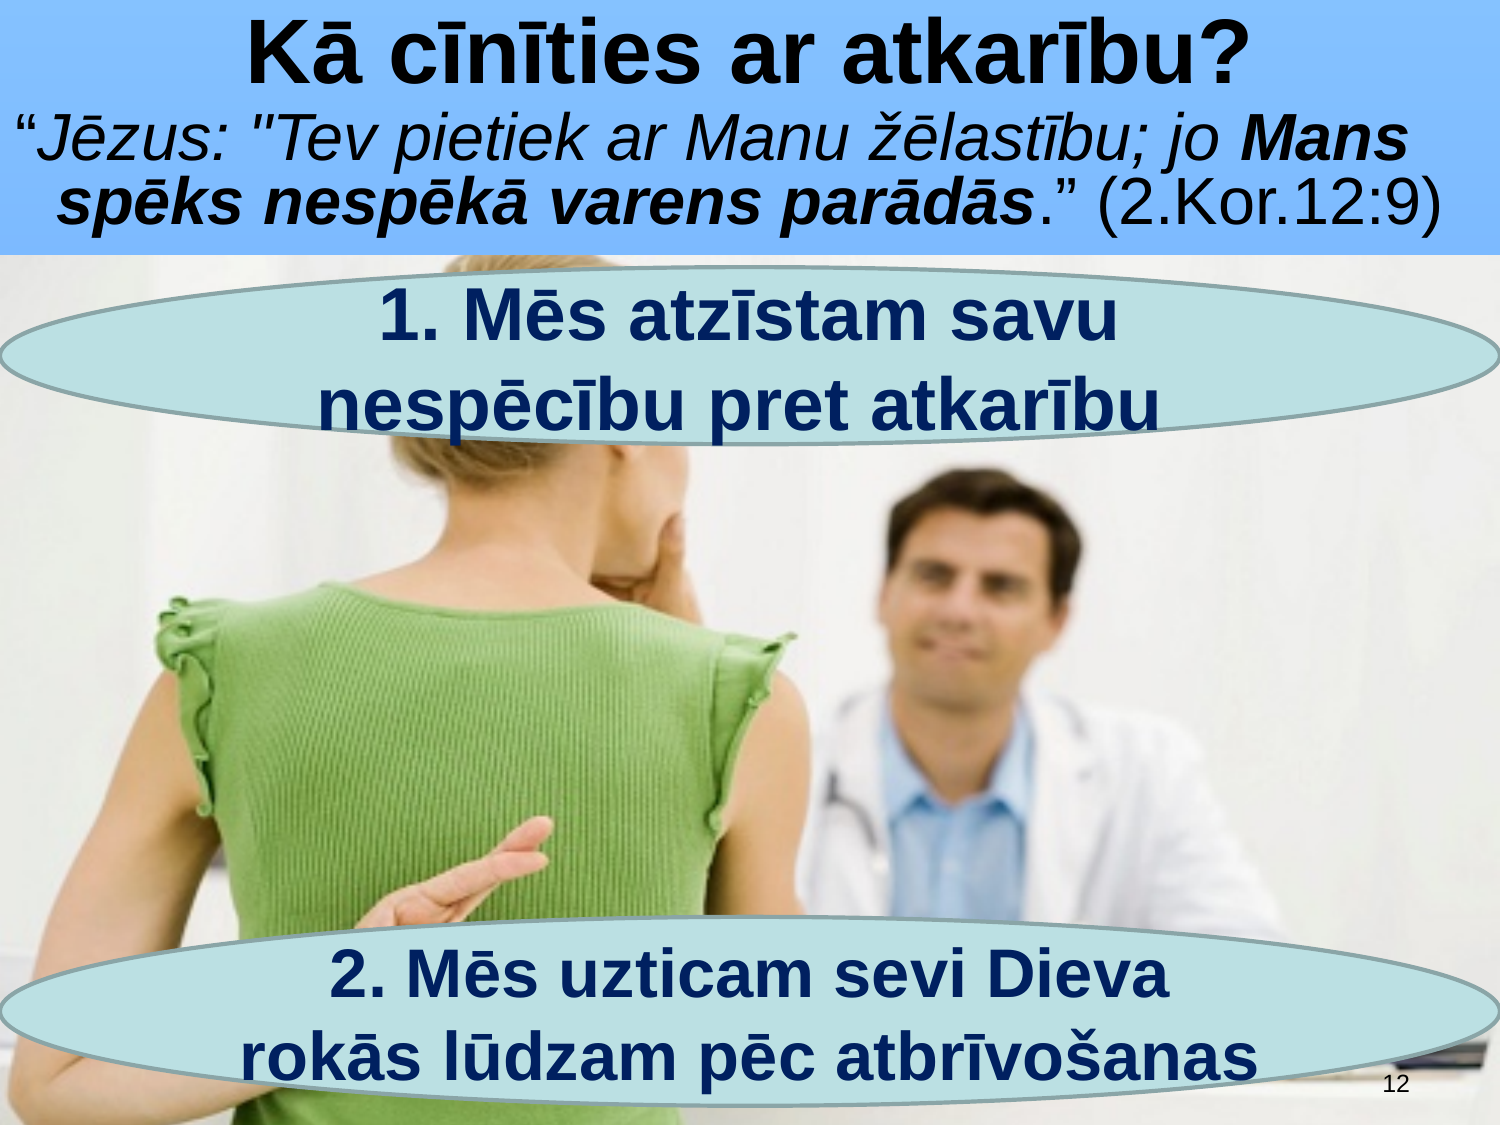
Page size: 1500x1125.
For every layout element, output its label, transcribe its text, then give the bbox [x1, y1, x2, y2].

list “Jēzus: "Tev pietiek ar Manu žēlastību; jo Mans spēks nespēkā varens parādās.” (2.Kor.12:9) [0, 101, 1500, 255]
picture [0, 255, 1500, 1125]
title Kā cīnīties ar atkarību? [0, 23, 1500, 91]
